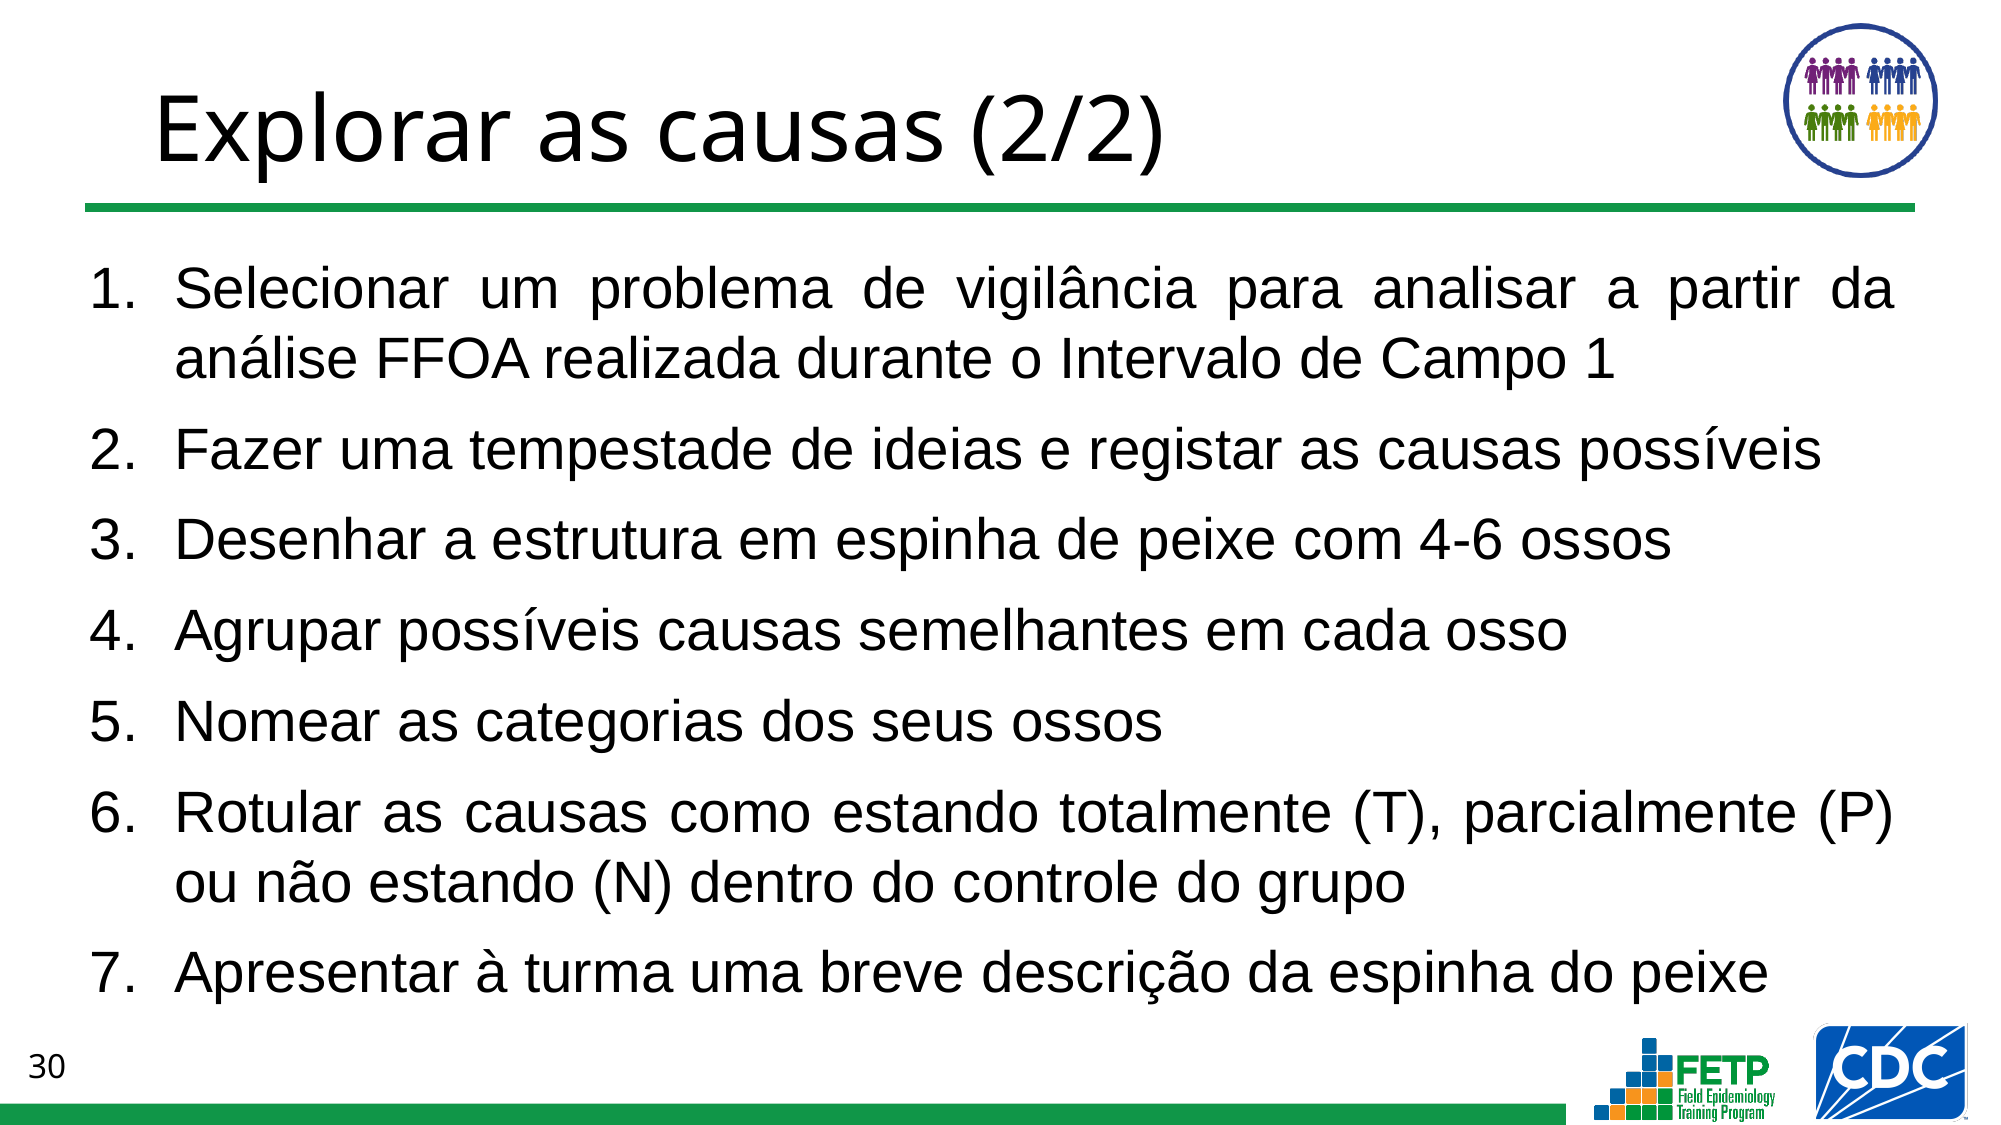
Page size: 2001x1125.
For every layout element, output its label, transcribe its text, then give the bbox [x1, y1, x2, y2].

title Explorar as causas (2/2) [137, 75, 1713, 207]
picture [1594, 1038, 1775, 1122]
picture [1813, 1023, 1968, 1122]
picture [1783, 23, 1938, 178]
list Selecionar um problema de vigilância para analisar a partir da análise FFOA realizada durante o Intervalo de Campo 1 Fazer uma tempestade de ideias e registar as causas possíveis Desenhar a estrutura em espinha de peixe com 4-6 ossos Agrupar possíveis causas semelhantes em cada osso Nomear as categorias dos seus ossos Rotular as causas como estando totalmente (T), parcialmente (P) ou não estando (N) dentro do controle do grupo Apresentar à turma uma breve descrição da espinha do peixe [75, 242, 1913, 1004]
